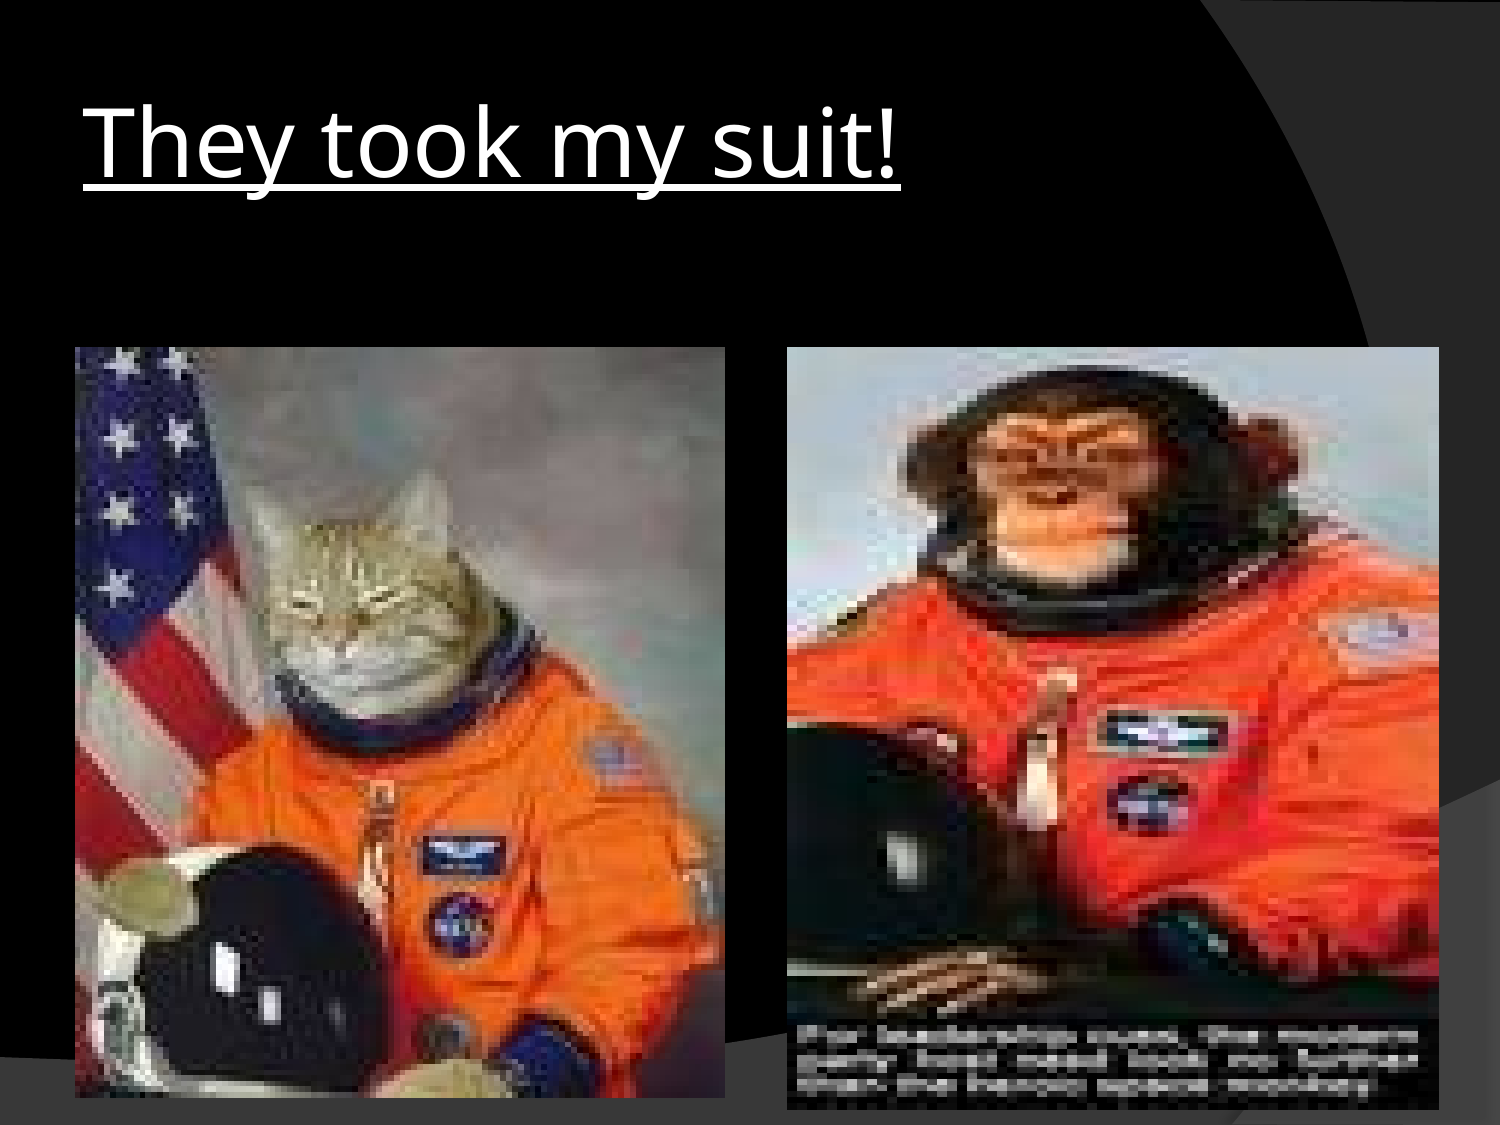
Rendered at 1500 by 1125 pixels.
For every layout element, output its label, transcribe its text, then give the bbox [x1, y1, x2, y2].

picture [787, 347, 1439, 1111]
title They took my suit! [75, 45, 1300, 233]
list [74, 347, 726, 1098]
